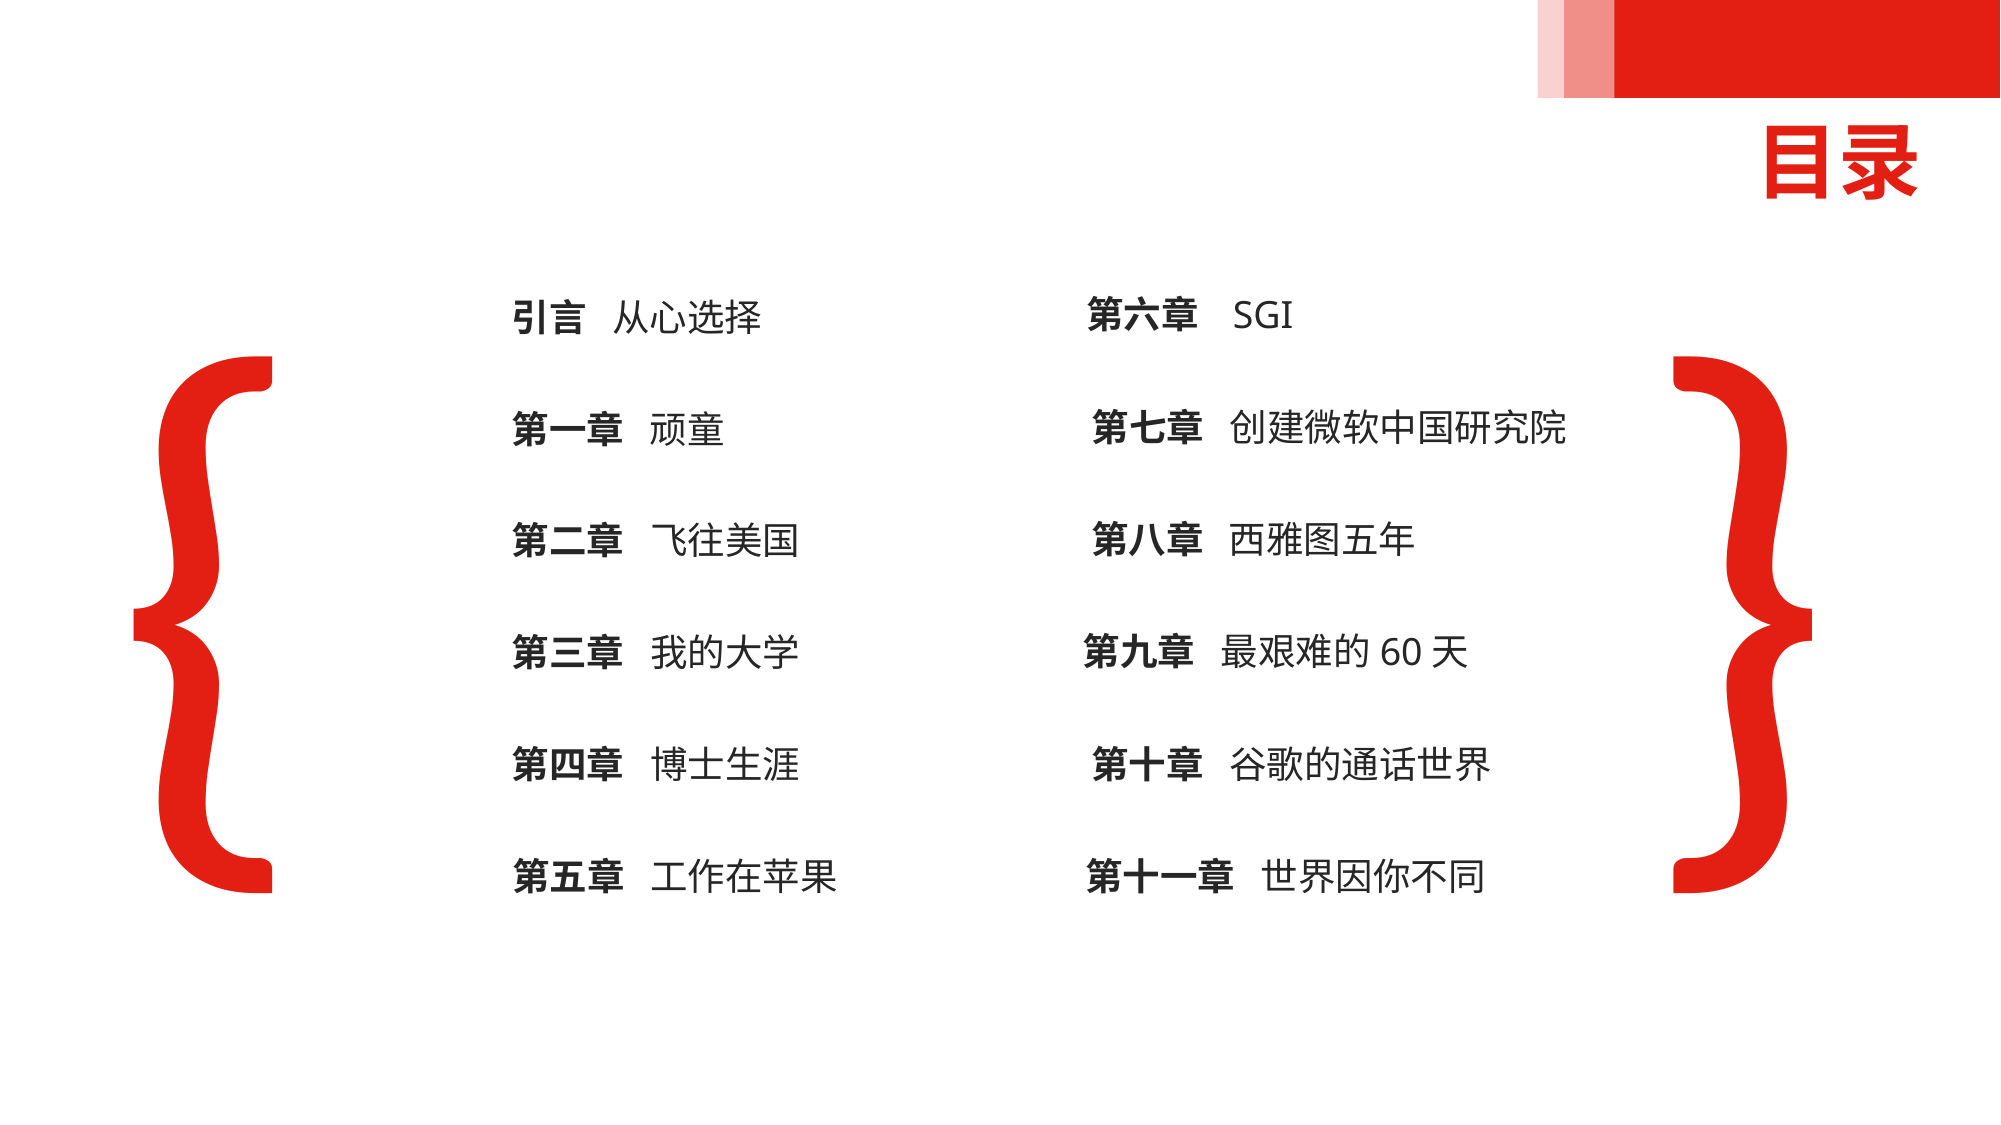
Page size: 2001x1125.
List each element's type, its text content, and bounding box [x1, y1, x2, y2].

text_box [1697, 0, 2000, 99]
text_box 第二章 飞往美国 [497, 510, 815, 570]
text_box 第十一章 世界因你不同 [1070, 845, 1501, 906]
text_box { [96, 176, 346, 941]
text_box } [1623, 176, 1873, 941]
text_box 第八章 西雅图五年 [1076, 508, 1432, 569]
text_box 第五章 工作在苹果 [497, 845, 853, 906]
text_box 第一章 顽童 [496, 398, 740, 459]
text_box 第十章 谷歌的通话世界 [1076, 733, 1507, 793]
text_box 第七章 创建微软中国研究院 [1077, 396, 1583, 456]
text_box 第四章 博士生涯 [497, 733, 815, 794]
text_box 第六章 SGI [1071, 283, 1309, 344]
text_box 目录 [1563, 101, 1937, 217]
text_box 第九章 最艰难的60天 [1068, 620, 1484, 681]
text_box [1536, 0, 1565, 99]
text_box 第三章 我的大学 [497, 621, 815, 682]
text_box [1565, 0, 1697, 99]
text_box 引言 从心选择 [496, 286, 778, 347]
